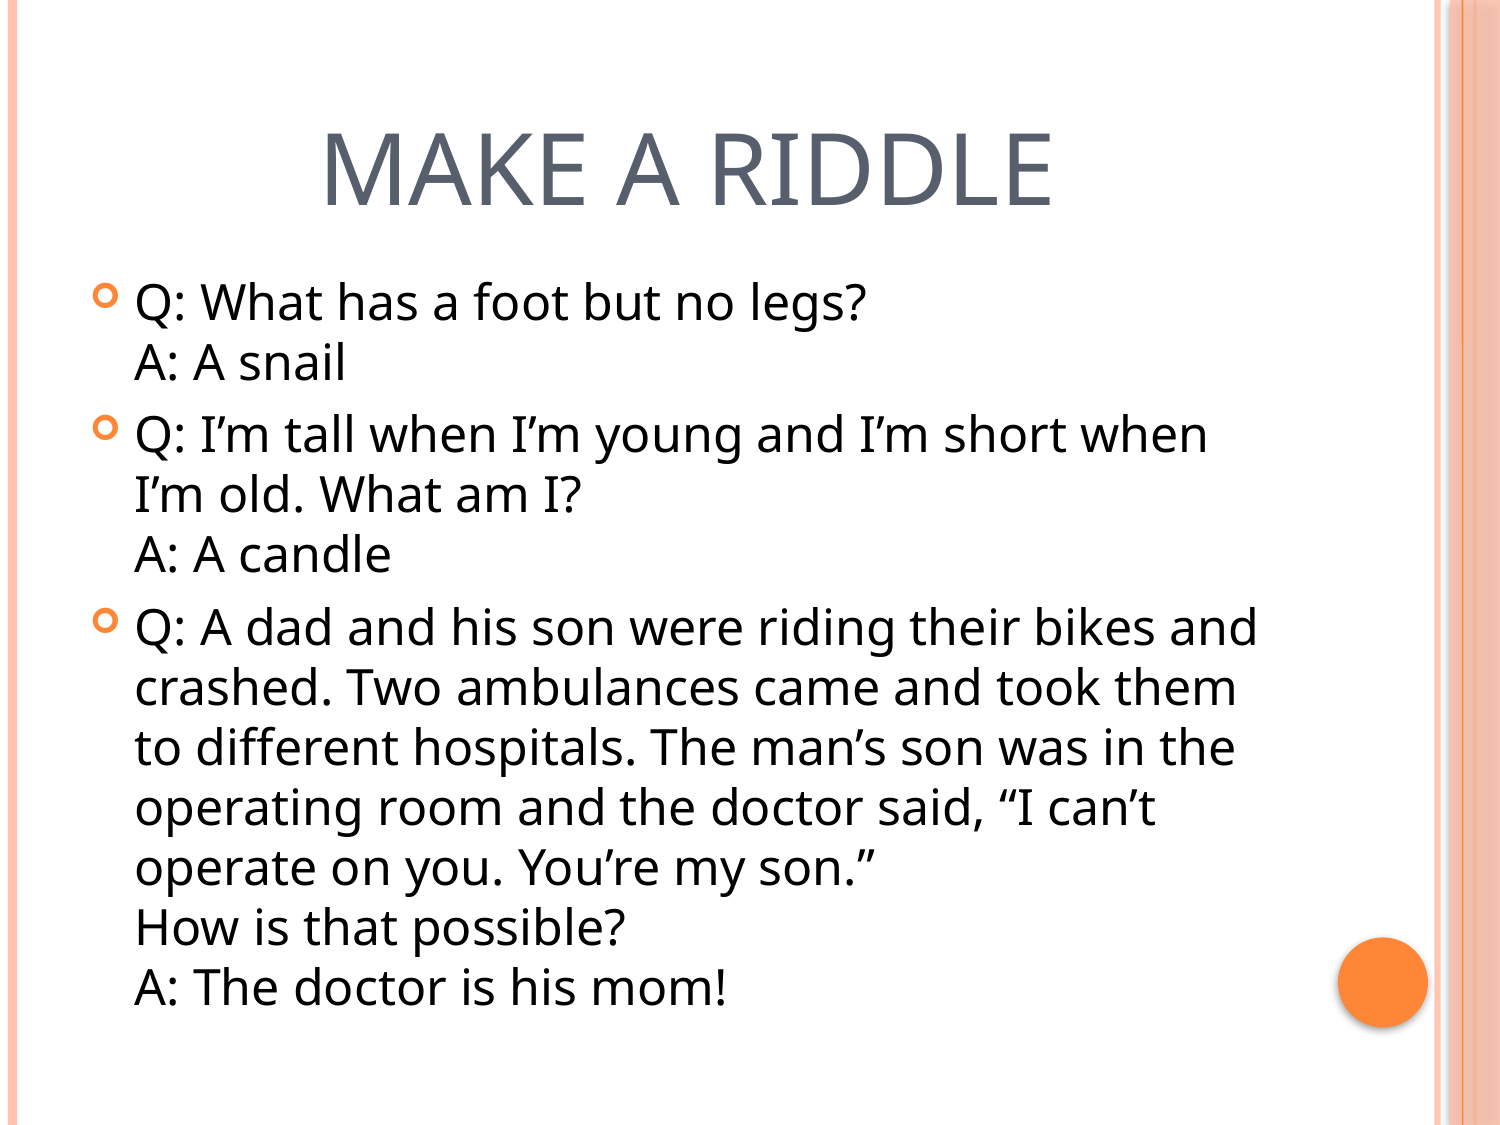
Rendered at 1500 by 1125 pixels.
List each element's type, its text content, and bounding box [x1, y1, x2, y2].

title Make a riddle [75, 45, 1300, 233]
list Q: What has a foot but no legs? A: A snail Q: I’m tall when I’m young and I’m short when I’m old. What am I? A: A candle Q: A dad and his son were riding their bikes and crashed. Two ambulances came and took them to different hospitals. The man’s son was in the operating room and the doctor said, “I can’t operate on you. You’re my son.” How is that possible? A: The doctor is his mom! [75, 262, 1300, 1062]
